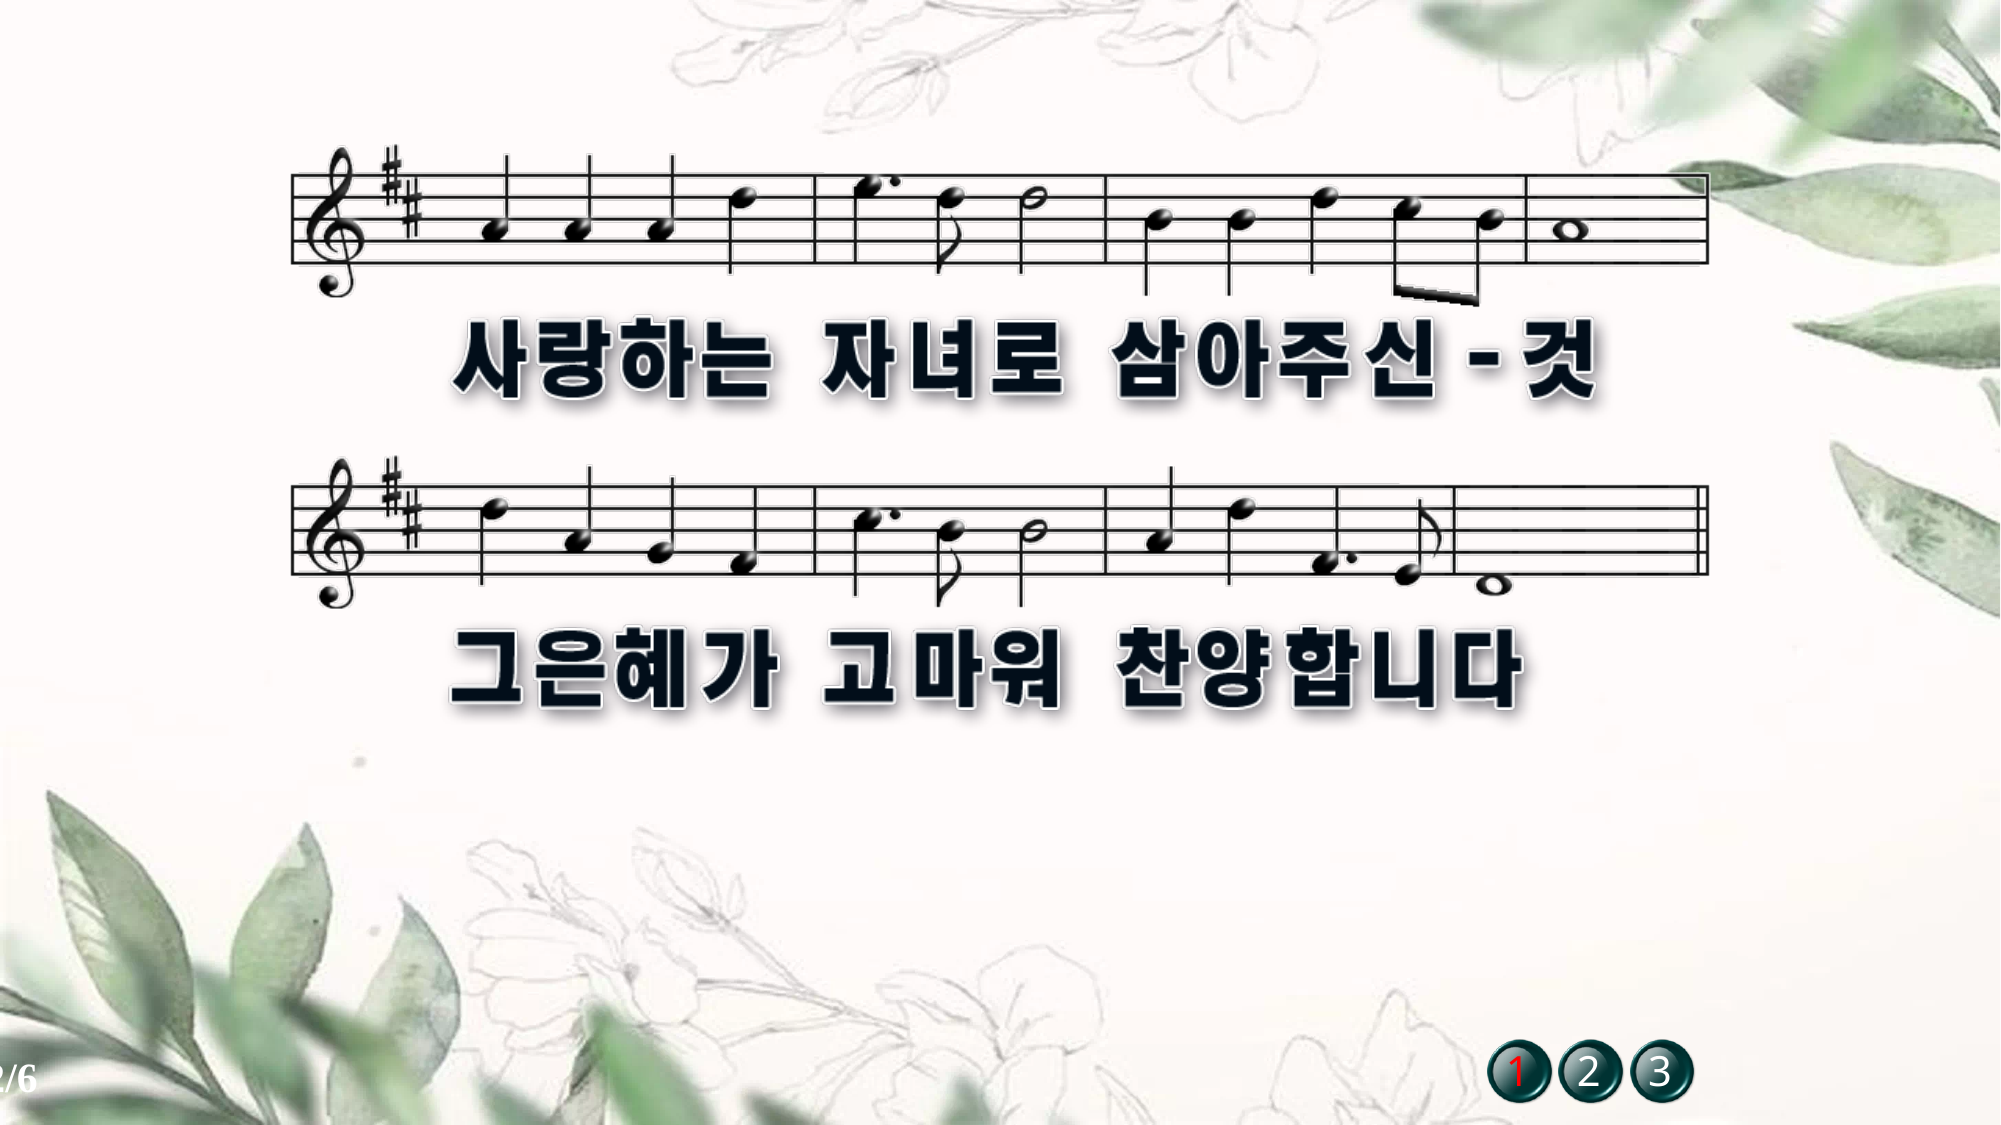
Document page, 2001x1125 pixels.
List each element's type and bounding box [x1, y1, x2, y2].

text_box [1484, 1035, 1555, 1106]
text_box [1555, 1035, 1626, 1106]
picture [0, 0, 2001, 1125]
text_box [1627, 1035, 1697, 1106]
